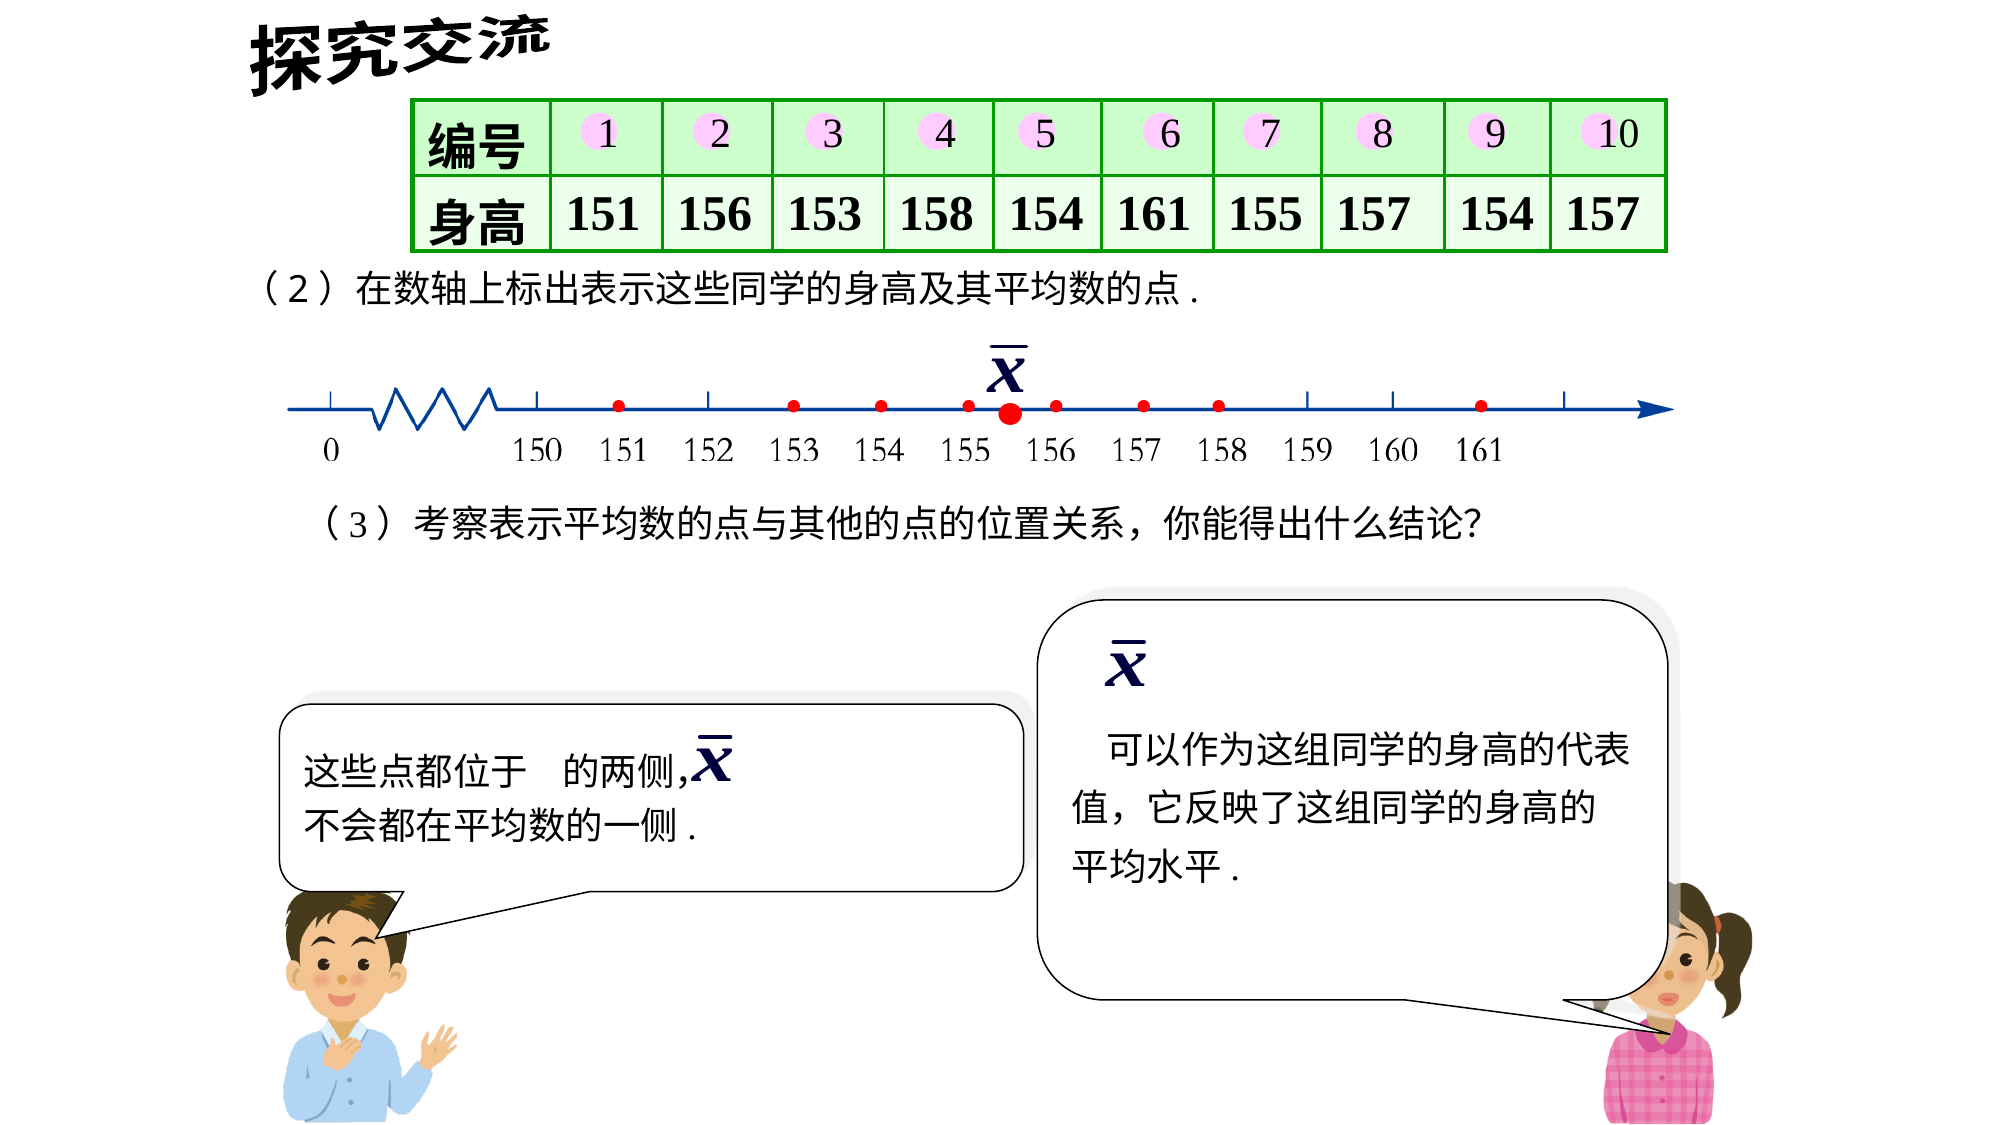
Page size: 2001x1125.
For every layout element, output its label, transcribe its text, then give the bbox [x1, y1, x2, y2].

text_box 2 [692, 112, 731, 150]
table_header [995, 102, 1100, 174]
text_box 9 [1467, 112, 1506, 150]
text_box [1037, 599, 1668, 1000]
table_cell 157 [1323, 177, 1443, 249]
text_box （2）在数轴上标出表示这些同学的身高及其平均数的点. [226, 257, 1727, 318]
table_cell 154 [995, 177, 1100, 249]
table_header [1323, 102, 1443, 174]
table_cell 155 [1215, 177, 1320, 249]
table_header [885, 102, 992, 174]
text_box 4 [917, 112, 956, 150]
table_header [552, 102, 661, 174]
picture [273, 872, 465, 1125]
text_box 8 [1355, 112, 1393, 150]
text_box 3 [805, 112, 843, 150]
table_cell 153 [774, 177, 883, 249]
table_cell 156 [664, 177, 771, 249]
table_header 编号 [415, 102, 549, 174]
table_header [1103, 102, 1212, 174]
table_cell 161 [1103, 177, 1212, 249]
text_box 6 [1142, 112, 1181, 150]
text_box （3）考察表示平均数的点与其他的点的位置关系，你能得出什么结论？ [287, 474, 1725, 553]
table_header [664, 102, 771, 174]
table_cell 158 [885, 177, 992, 249]
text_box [279, 704, 1024, 892]
table_header [1552, 102, 1664, 174]
table_cell 157 [1552, 177, 1664, 249]
picture [287, 387, 1674, 461]
text_box 1 [580, 112, 618, 150]
table_header [774, 102, 883, 174]
text_box 10 [1580, 112, 1618, 150]
table_header [1215, 102, 1320, 174]
table_cell 151 [552, 177, 661, 249]
text_box 7 [1242, 112, 1281, 150]
text_box 5 [1017, 112, 1056, 150]
table_header [1446, 102, 1549, 174]
table_cell 身高 [415, 177, 549, 249]
table_cell 154 [1446, 177, 1549, 249]
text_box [974, 337, 1038, 425]
picture [1574, 874, 1754, 1125]
